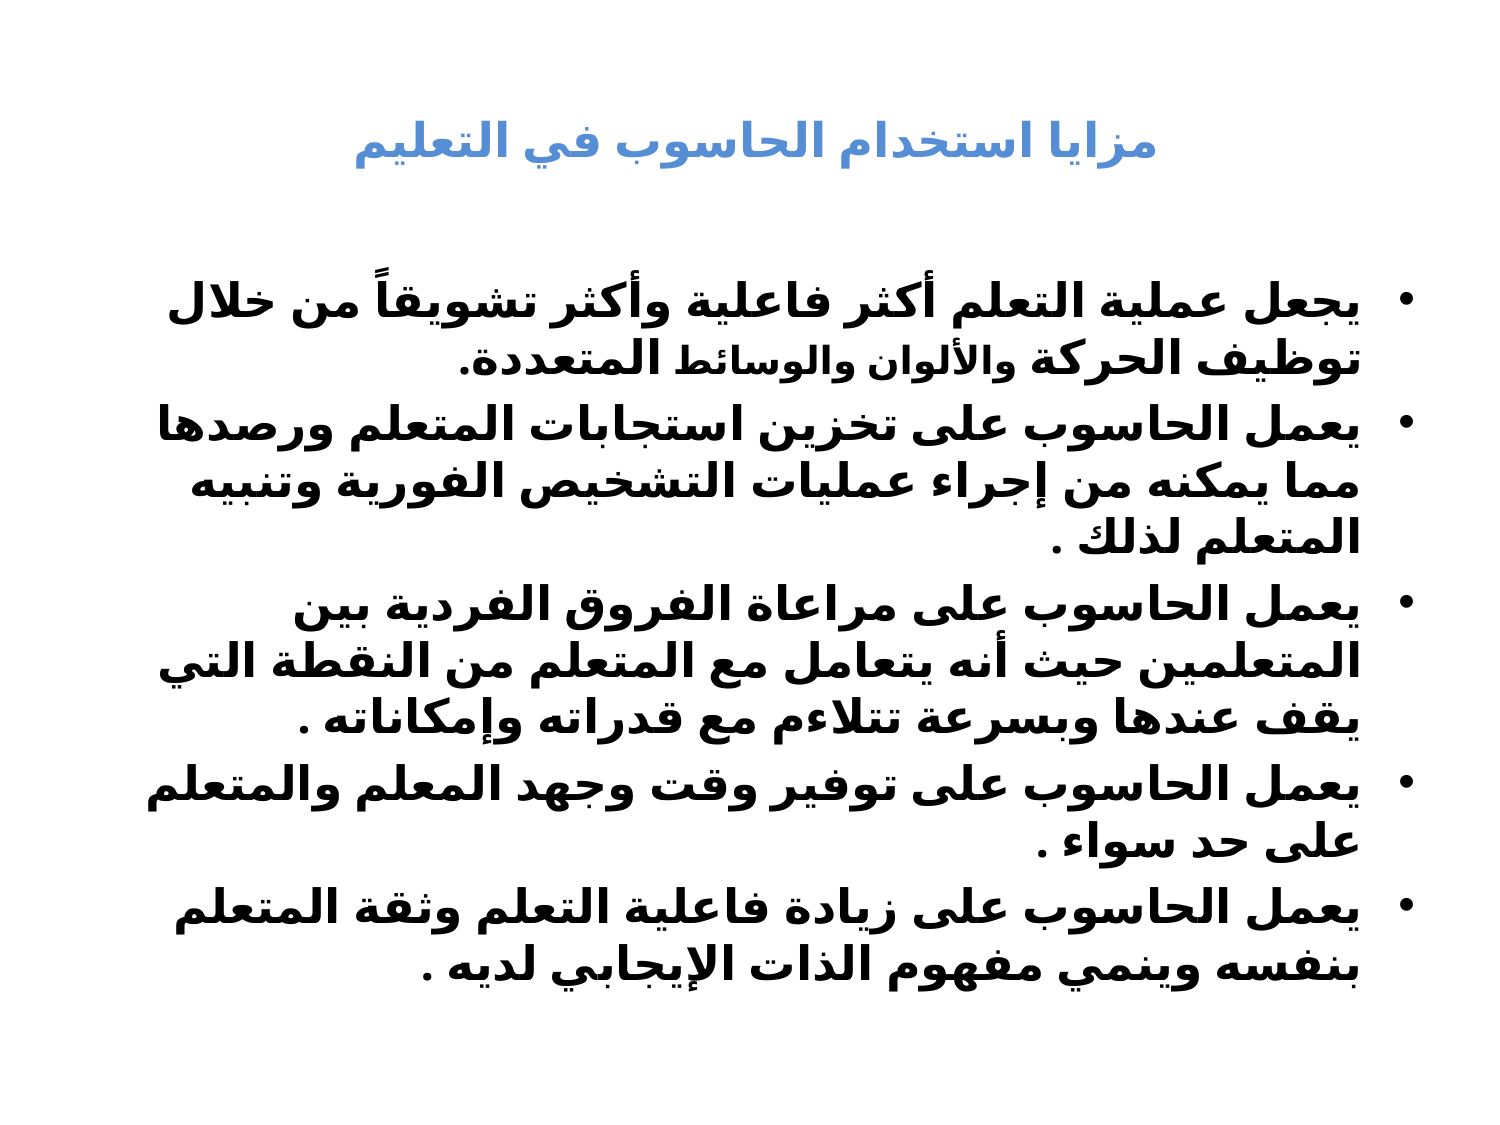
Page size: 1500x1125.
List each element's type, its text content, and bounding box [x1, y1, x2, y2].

title مزايا استخدام الحاسوب في التعليم [75, 45, 1425, 233]
list يجعل عملية التعلم أكثر فاعلية وأكثر تشويقاً من خلال توظيف الحركة والألوان والوسائط المتعددة. يعمل الحاسوب على تخزين استجابات المتعلم ورصدها مما يمكنه من إجراء عمليات التشخيص الفورية وتنبيه المتعلم لذلك . يعمل الحاسوب على مراعاة الفروق الفردية بين المتعلمين حيث أنه يتعامل مع المتعلم من النقطة التي يقف عندها وبسرعة تتلاءم مع قدراته وإمكاناته . يعمل الحاسوب على توفير وقت وجهد المعلم والمتعلم على حد سواء . يعمل الحاسوب على زيادة فاعلية التعلم وثقة المتعلم بنفسه وينمي مفهوم الذات الإيجابي لديه . [75, 262, 1425, 1005]
